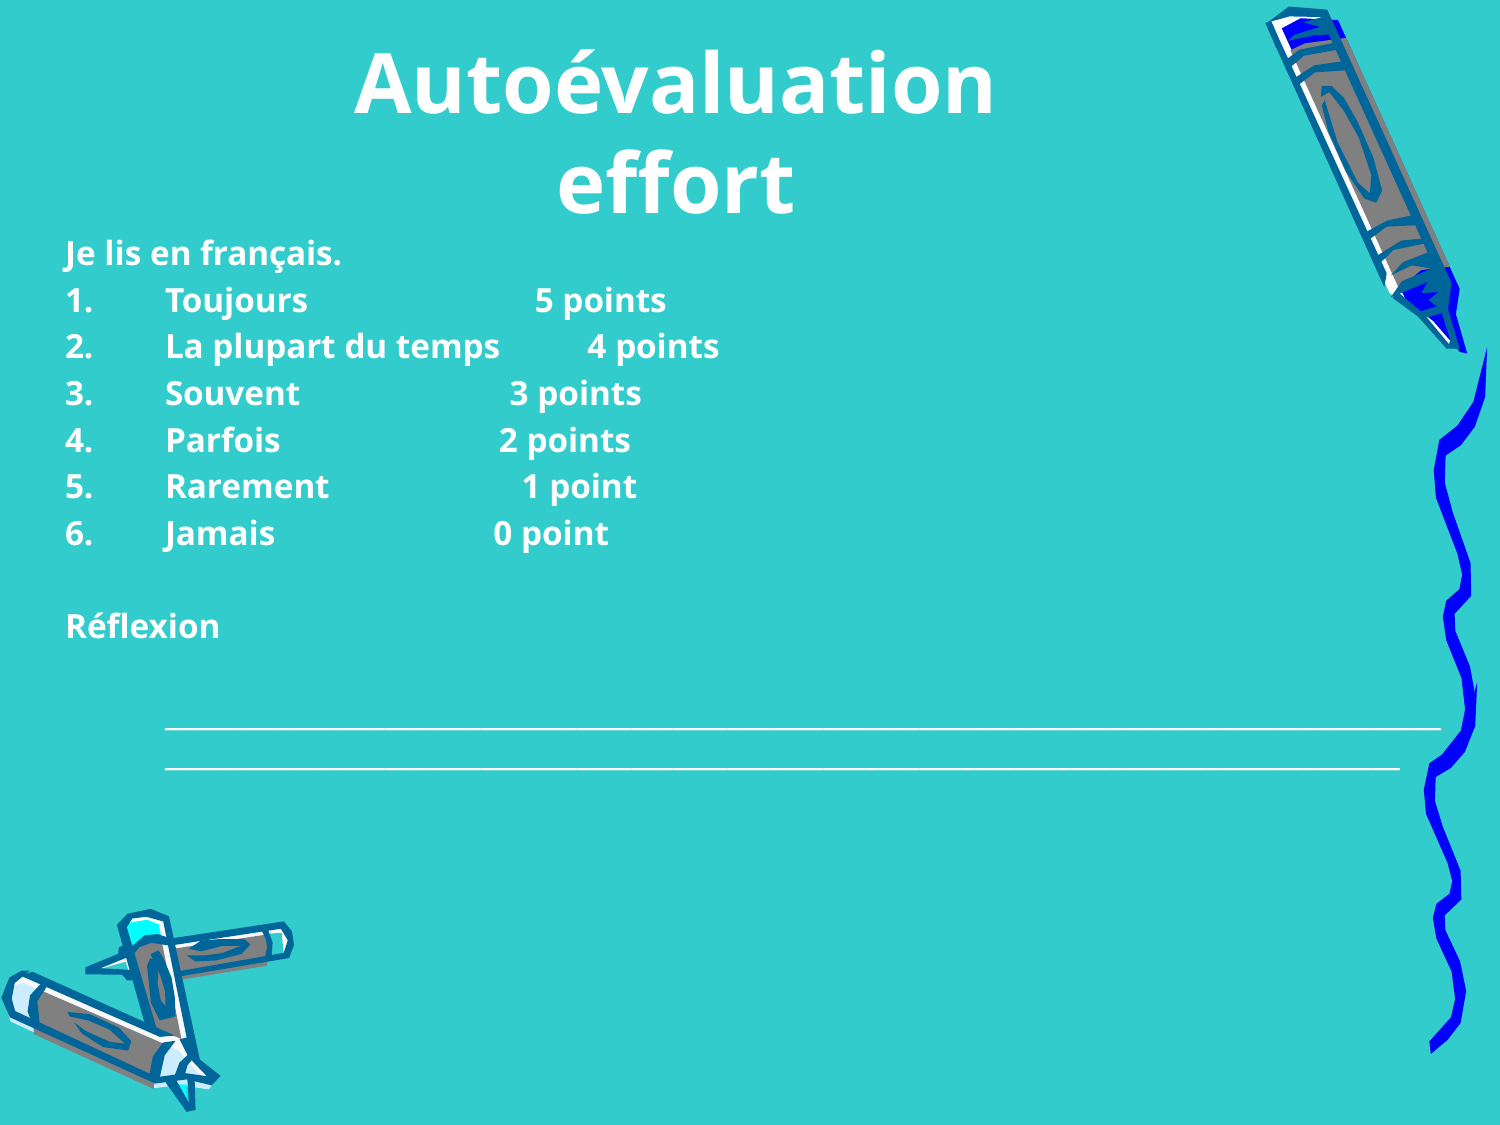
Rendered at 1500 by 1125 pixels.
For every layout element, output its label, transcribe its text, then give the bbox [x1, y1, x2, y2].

list Je lis en français. Toujours 5 points La plupart du temps 4 points Souvent 3 points Parfois 2 points Rarement 1 point Jamais 0 point Réflexion _______________________________________________________________________________________________________________________________________________________________________________________ [49, 224, 1463, 1001]
title Autoévaluation effort [112, 24, 1240, 224]
